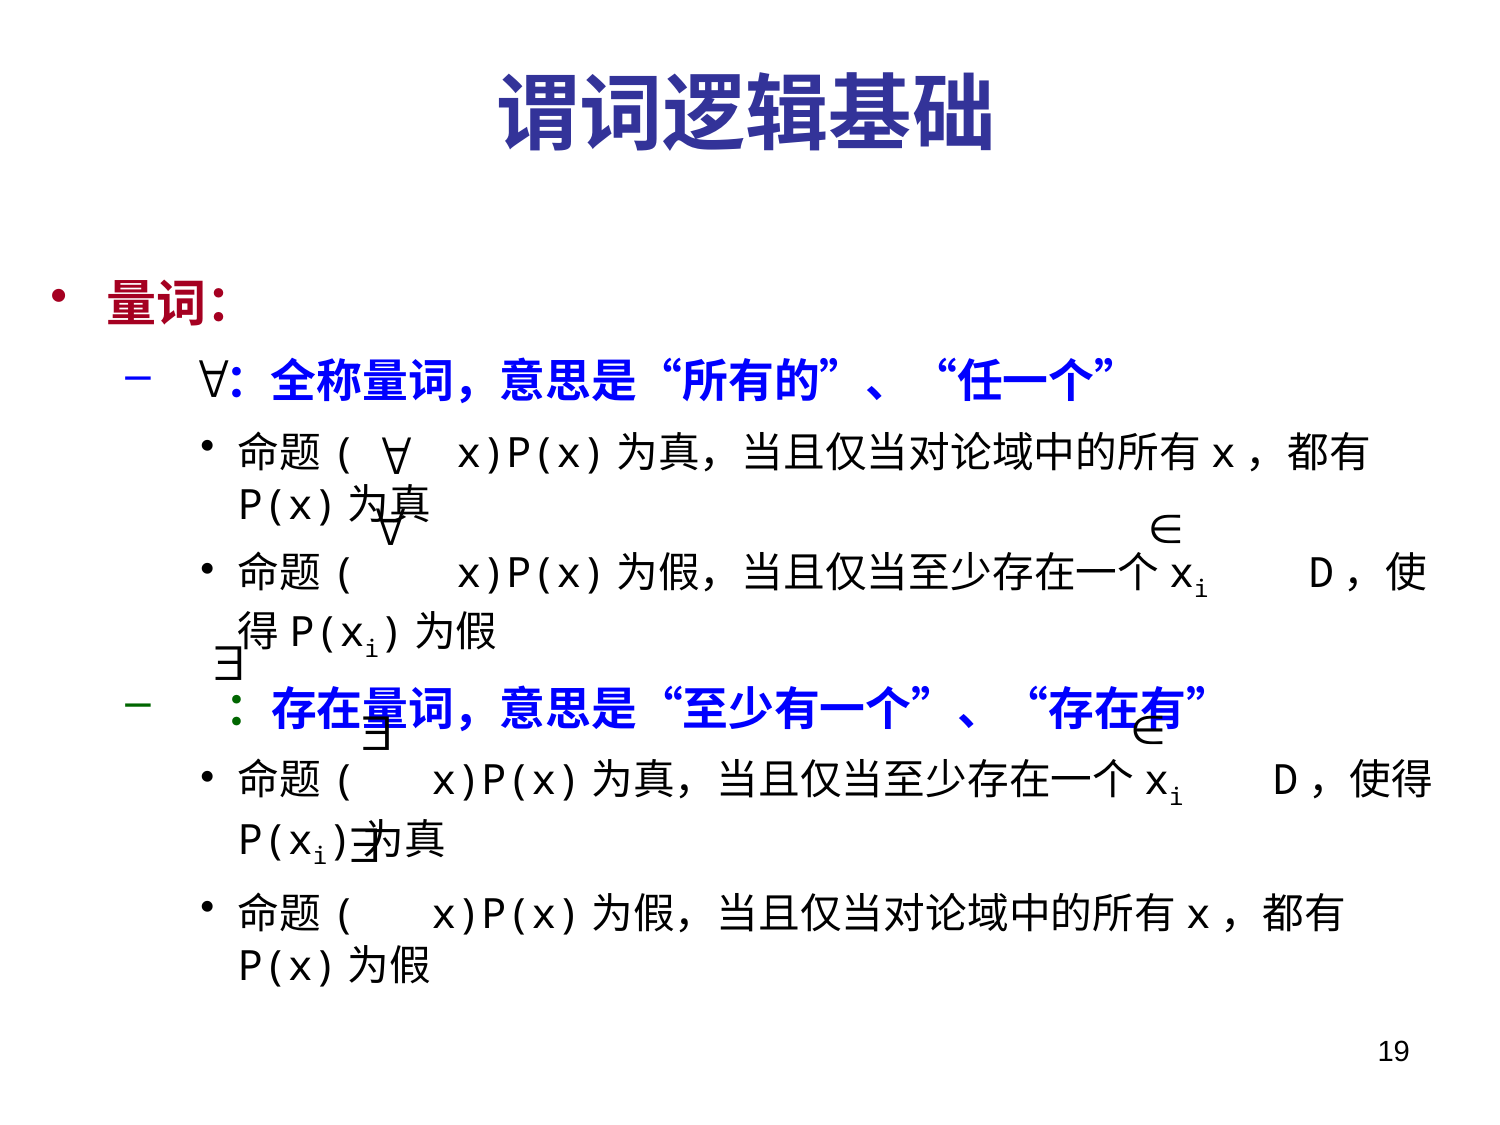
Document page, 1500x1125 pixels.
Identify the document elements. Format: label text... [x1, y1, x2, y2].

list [206, 639, 248, 689]
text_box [353, 709, 396, 760]
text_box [359, 497, 416, 557]
title 谓词逻辑基础 [70, 36, 1421, 185]
list 量词： ：全称量词，意思是“所有的”、“任一个” 命题( x)P(x)为真，当且仅当对论域中的所有x，都有P(x)为真 命题( x)P(x)为假，当且仅当至少存在一个xi D，使得P(xi)为假 ：存在量词，意思是“至少有一个”、“存在有” 命题( x)P(x)为真，当且仅当至少存在一个xi D，使得P(xi)为真 命题( x)P(x)为假，当且仅当对论域中的所有x，都有P(x)为假 [35, 261, 1459, 886]
slide_number 19 [1074, 1024, 1425, 1103]
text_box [1127, 709, 1173, 755]
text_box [365, 426, 421, 486]
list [182, 349, 239, 410]
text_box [342, 822, 384, 872]
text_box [1145, 509, 1190, 554]
